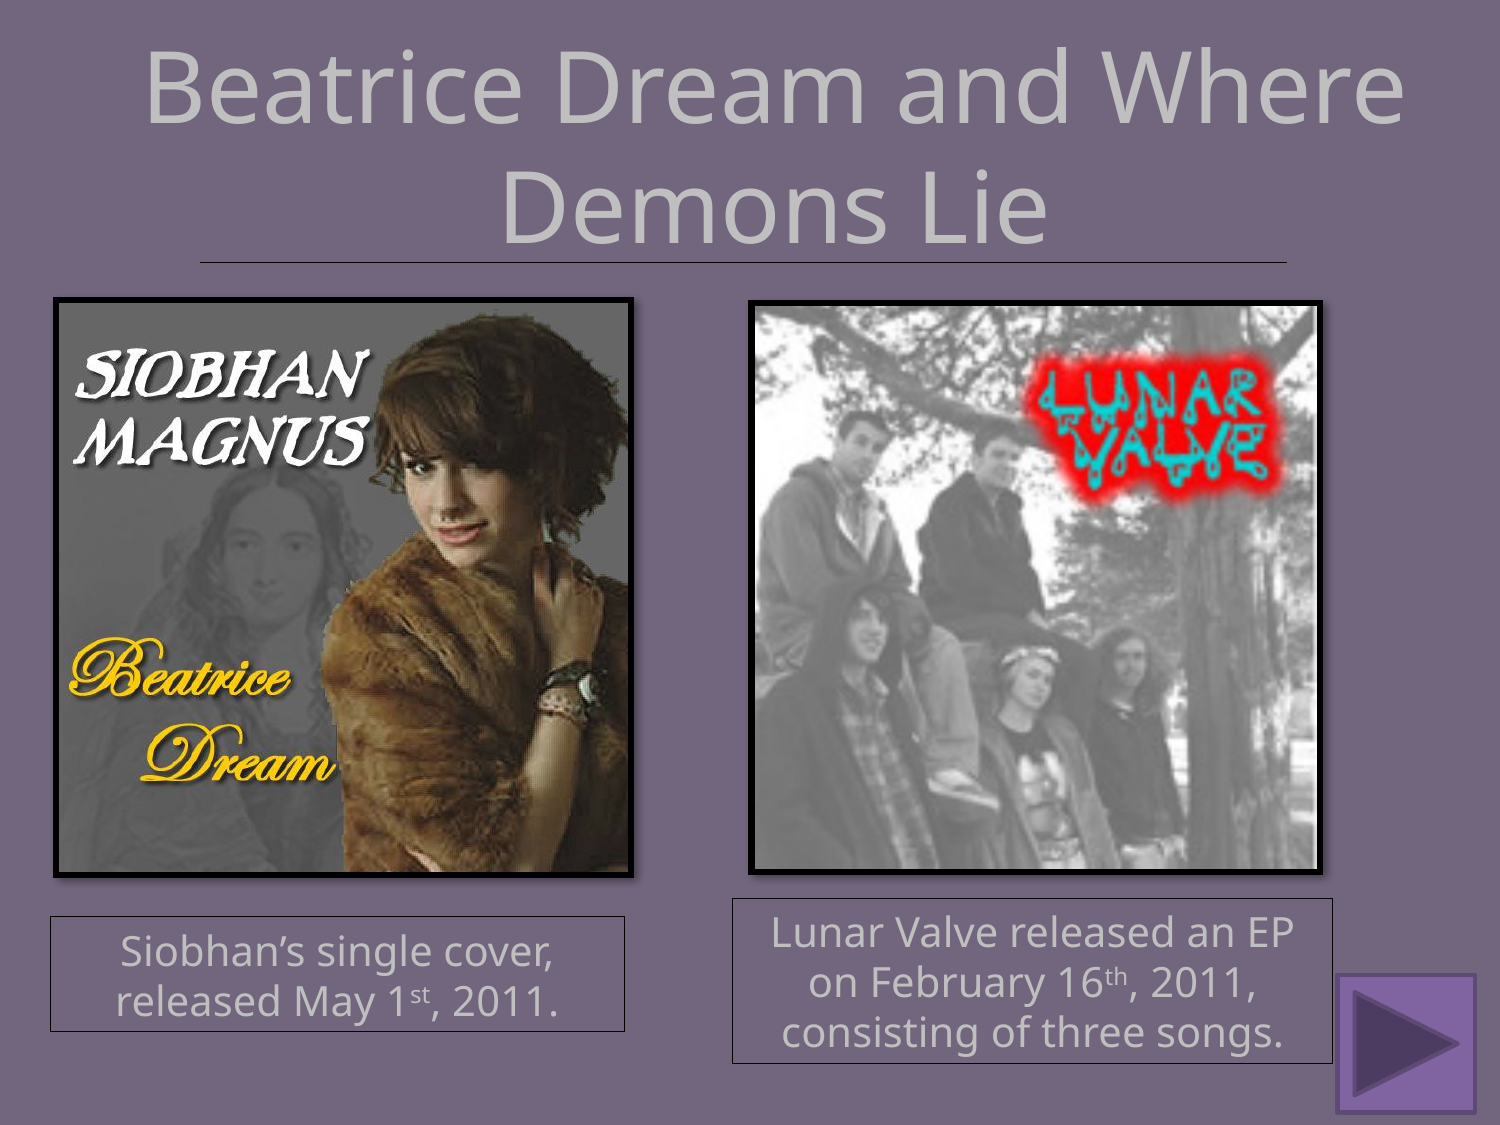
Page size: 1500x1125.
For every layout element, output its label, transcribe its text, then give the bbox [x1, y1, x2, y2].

text_box Lunar Valve released an EP on February 16th, 2011, consisting of three songs. [732, 898, 1333, 1064]
picture [59, 302, 629, 873]
picture [754, 305, 1318, 869]
text_box [1335, 973, 1477, 1115]
text_box Siobhan’s single cover, released May 1st, 2011. [50, 916, 625, 1032]
title Beatrice Dream and Where Demons Lie [99, 50, 1450, 238]
